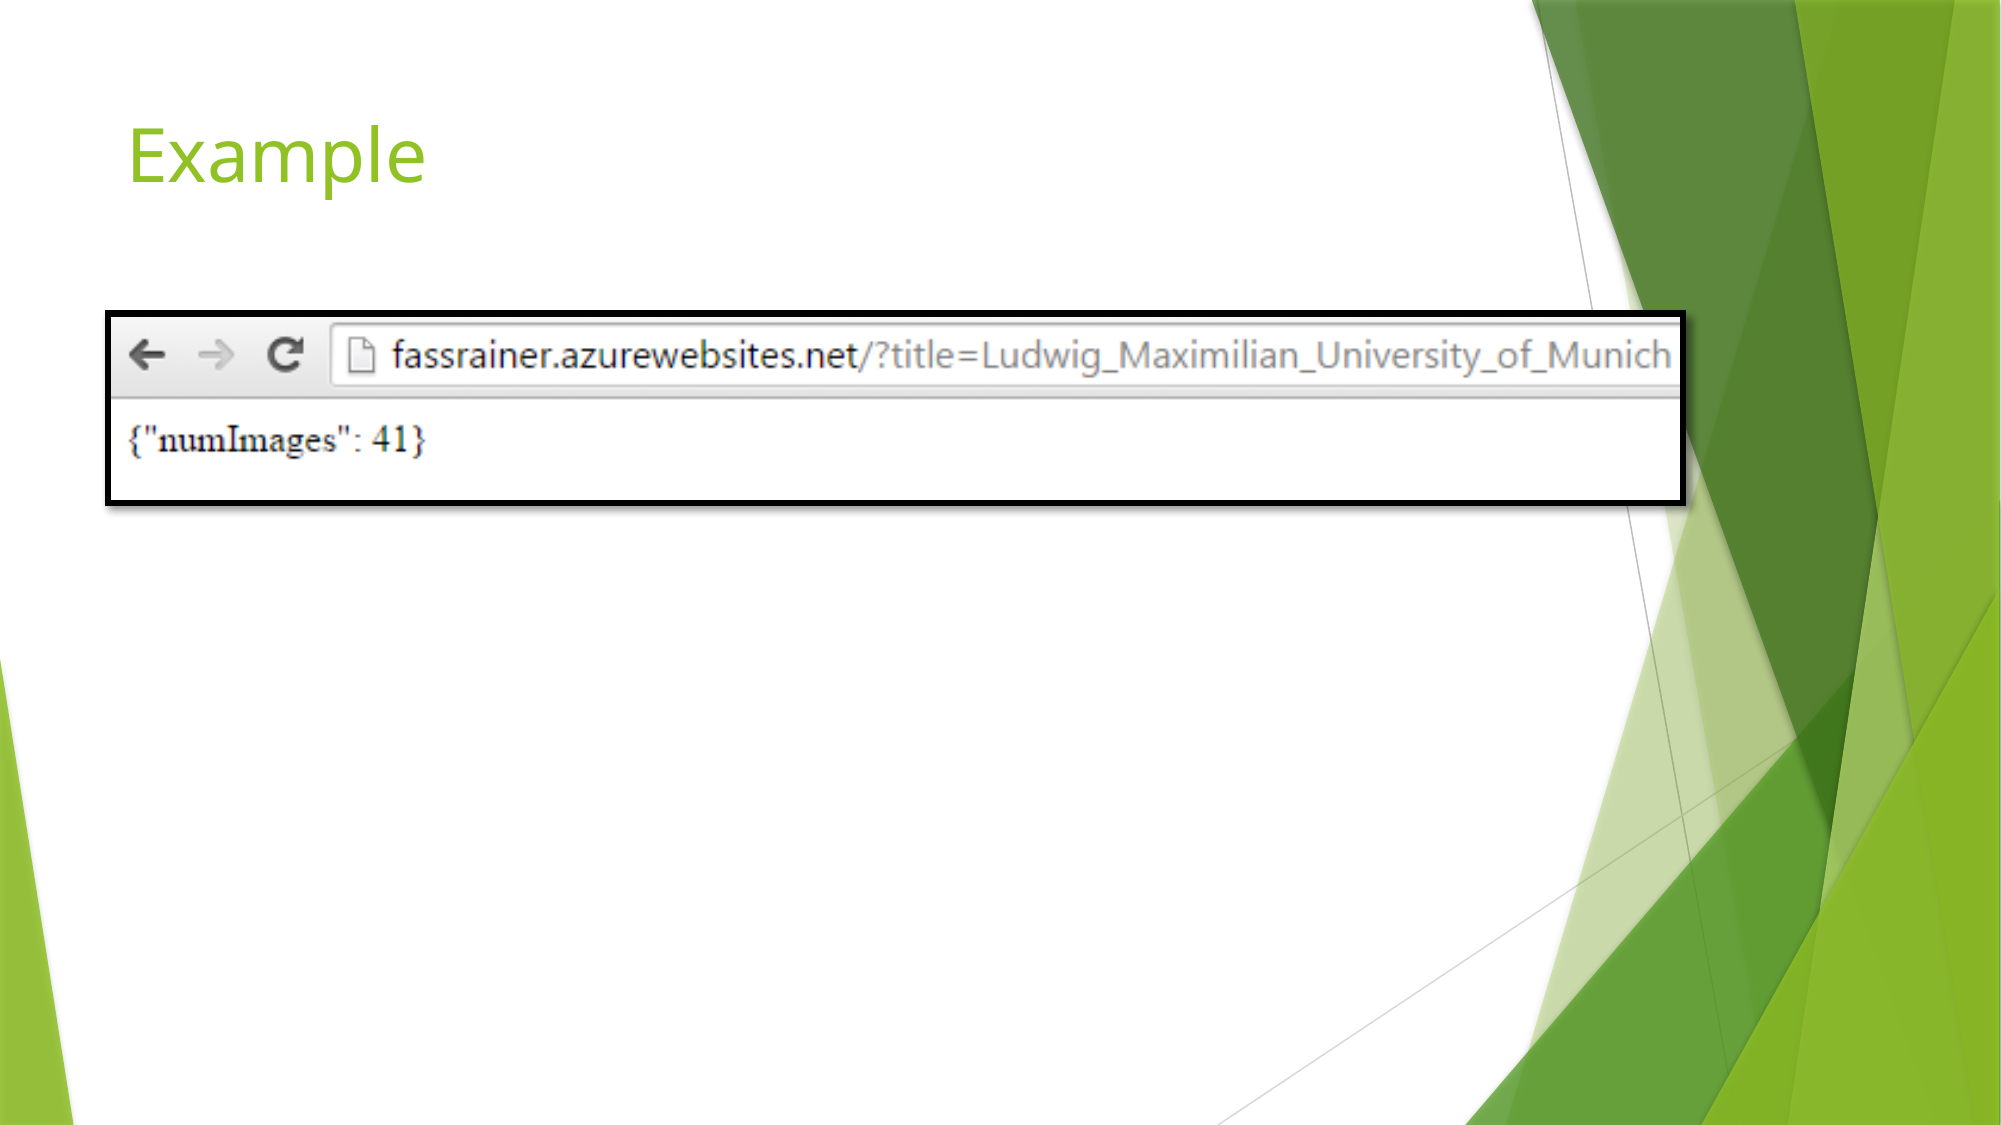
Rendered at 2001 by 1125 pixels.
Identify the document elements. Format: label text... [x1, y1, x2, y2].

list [110, 316, 1681, 501]
title Example [111, 99, 1522, 310]
